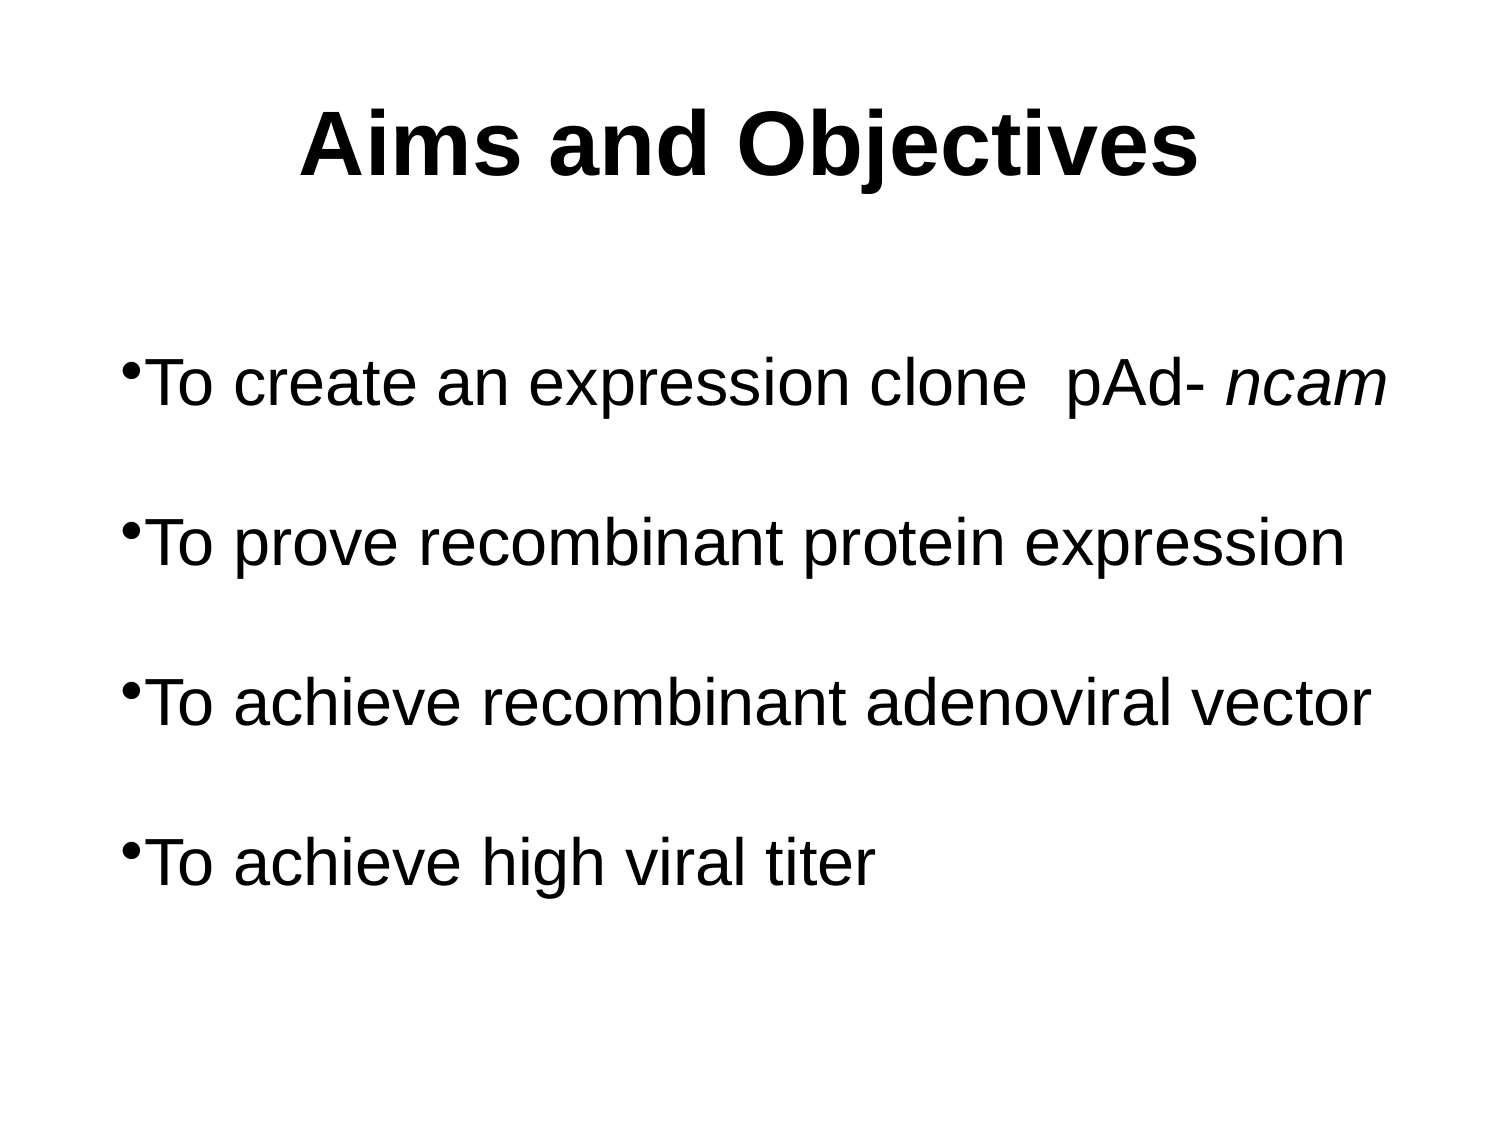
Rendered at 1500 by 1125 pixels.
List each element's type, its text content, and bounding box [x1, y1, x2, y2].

text_box To create an expression clone pAd- ncam To prove recombinant protein expression To achieve recombinant adenoviral vector To achieve high viral titer [105, 331, 1442, 906]
title Aims and Objectives [75, 45, 1425, 233]
